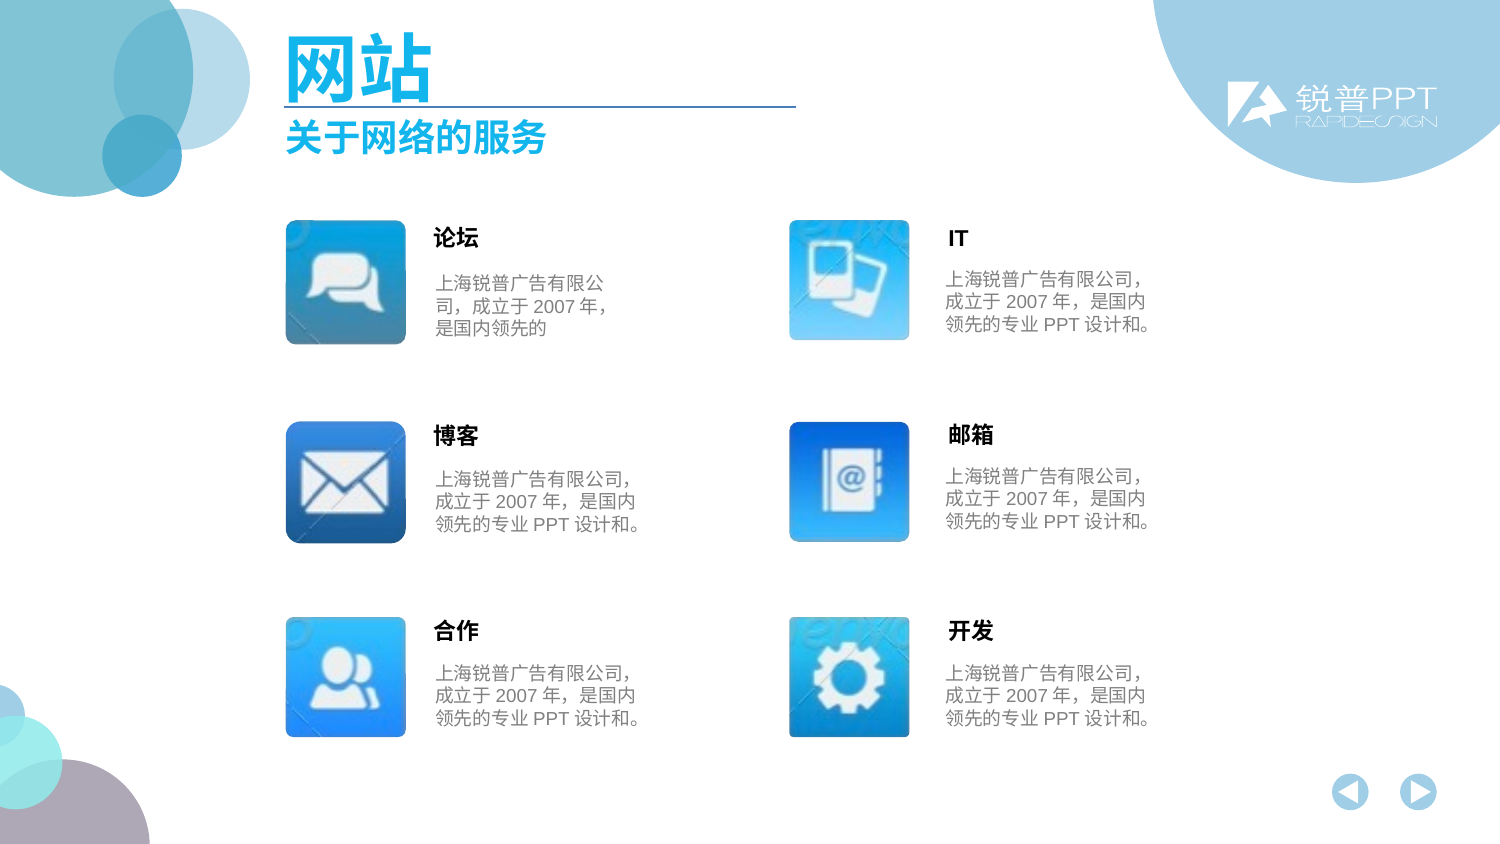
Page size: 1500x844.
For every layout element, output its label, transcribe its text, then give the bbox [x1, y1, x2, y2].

text_box 上海锐普广告有限公司，成立于2007年，是国内领先的 [435, 271, 612, 340]
text_box IT [948, 223, 1031, 251]
picture [789, 421, 910, 543]
picture [285, 220, 406, 345]
text_box 上海锐普广告有限公司，成立于2007年，是国内领先的专业PPT设计和。 [434, 661, 643, 729]
text_box 上海锐普广告有限公司，成立于2007年，是国内领先的专业PPT设计和。 [945, 661, 1154, 729]
text_box 开发 [948, 617, 1065, 645]
text_box 网站 [269, 14, 758, 119]
text_box 关于网络的服务 [271, 106, 758, 167]
picture [789, 616, 910, 738]
picture [285, 616, 406, 738]
text_box 邮箱 [948, 420, 1031, 448]
picture [789, 219, 910, 341]
text_box 博客 [433, 421, 511, 449]
text_box 合作 [433, 617, 522, 645]
text_box 上海锐普广告有限公司，成立于2007年，是国内领先的专业PPT设计和。 [945, 464, 1154, 533]
text_box 上海锐普广告有限公司，成立于2007年，是国内领先的专业PPT设计和。 [434, 467, 643, 536]
text_box 论坛 [433, 223, 541, 251]
picture [285, 421, 406, 544]
text_box 上海锐普广告有限公司，成立于2007年，是国内领先的专业PPT设计和。 [945, 267, 1154, 336]
